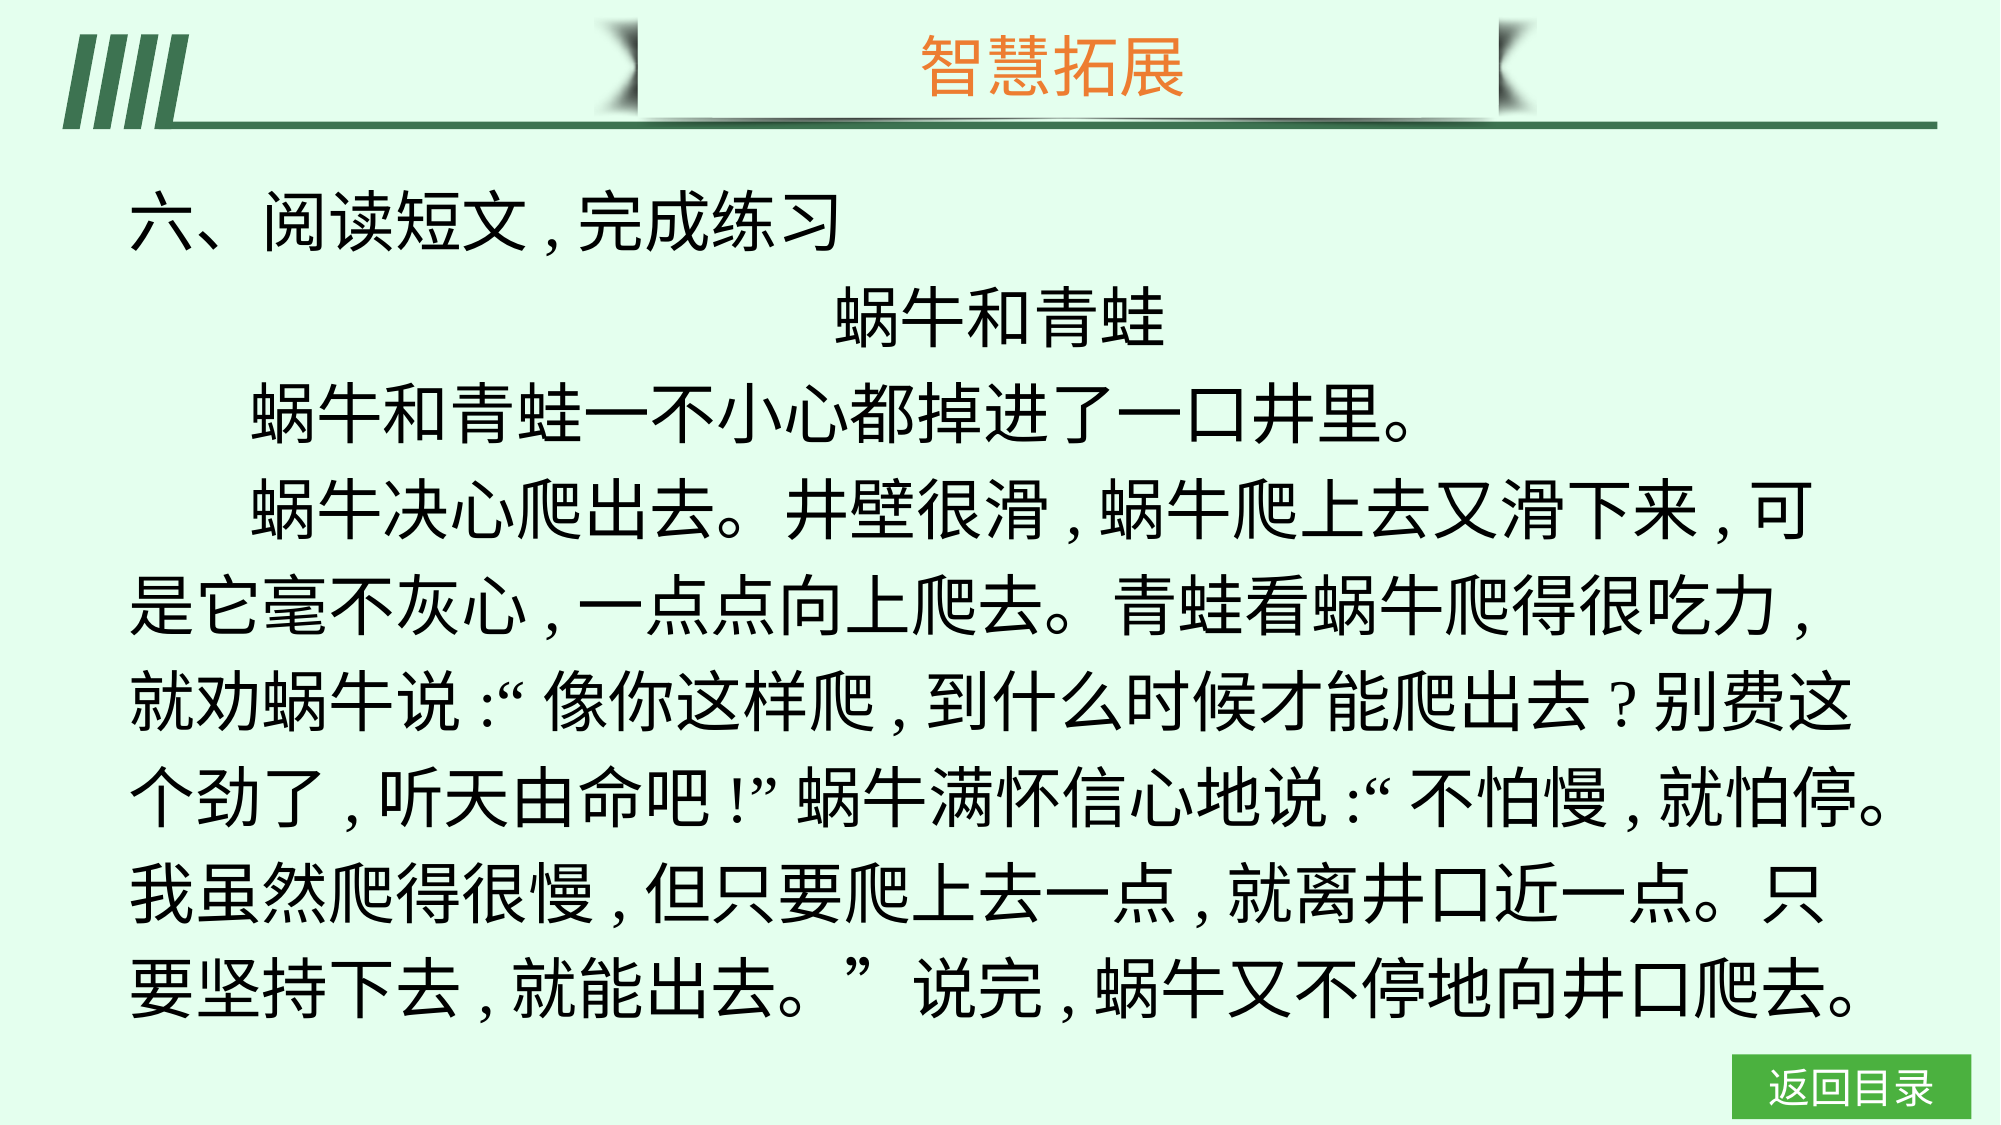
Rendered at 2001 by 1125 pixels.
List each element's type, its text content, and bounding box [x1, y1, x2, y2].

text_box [594, 16, 1537, 127]
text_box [62, 34, 1938, 130]
text_box 六、阅读短文,完成练习 蜗牛和青蛙 蜗牛和青蛙一不小心都掉进了一口井里。 蜗牛决心爬出去。井壁很滑,蜗牛爬上去又滑下来,可是它毫不灰心,一点点向上爬去。青蛙看蜗牛爬得很吃力,就劝蜗牛说:“像你这样爬,到什么时候才能爬出去?别费这个劲了,听天由命吧!”蜗牛满怀信心地说:“不怕慢,就怕停。我虽然爬得很慢,但只要爬上去一点,就离井口近一点。只要坚持下去,就能出去。”说完,蜗牛又不停地向井口爬去。 [113, 156, 1887, 1035]
